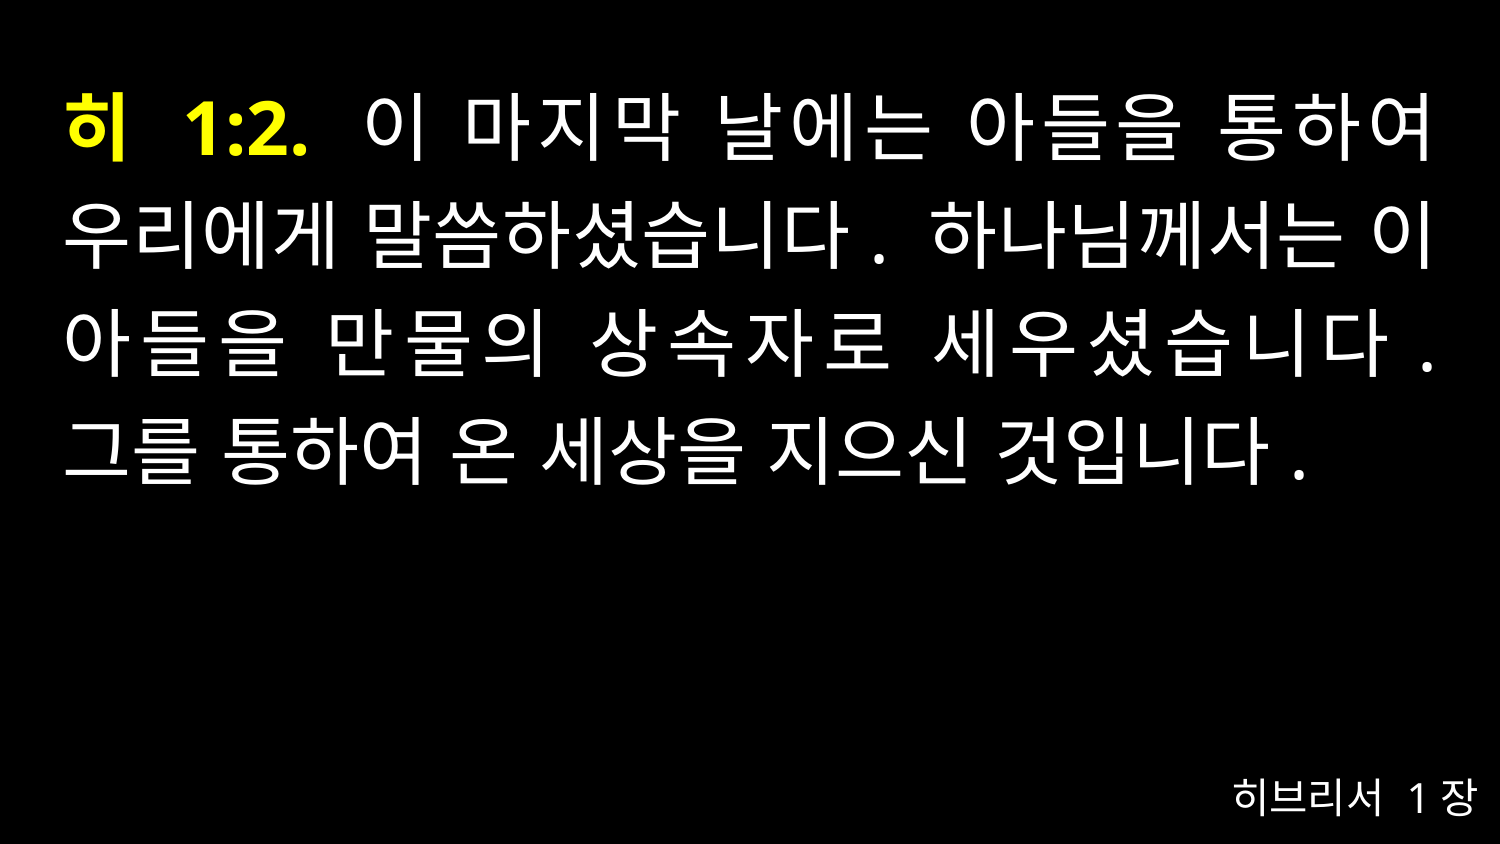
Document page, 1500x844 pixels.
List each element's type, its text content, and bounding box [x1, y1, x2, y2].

subtitle 히브리서 1장 [916, 770, 1500, 844]
title 히 1:2. 이 마지막 날에는 아들을 통하여 우리에게 말씀하셨습니다. 하나님께서는 이 아들을 만물의 상속자로 세우셨습니다. 그를 통하여 온 세상을 지으신 것입니다. [0, 0, 1500, 844]
